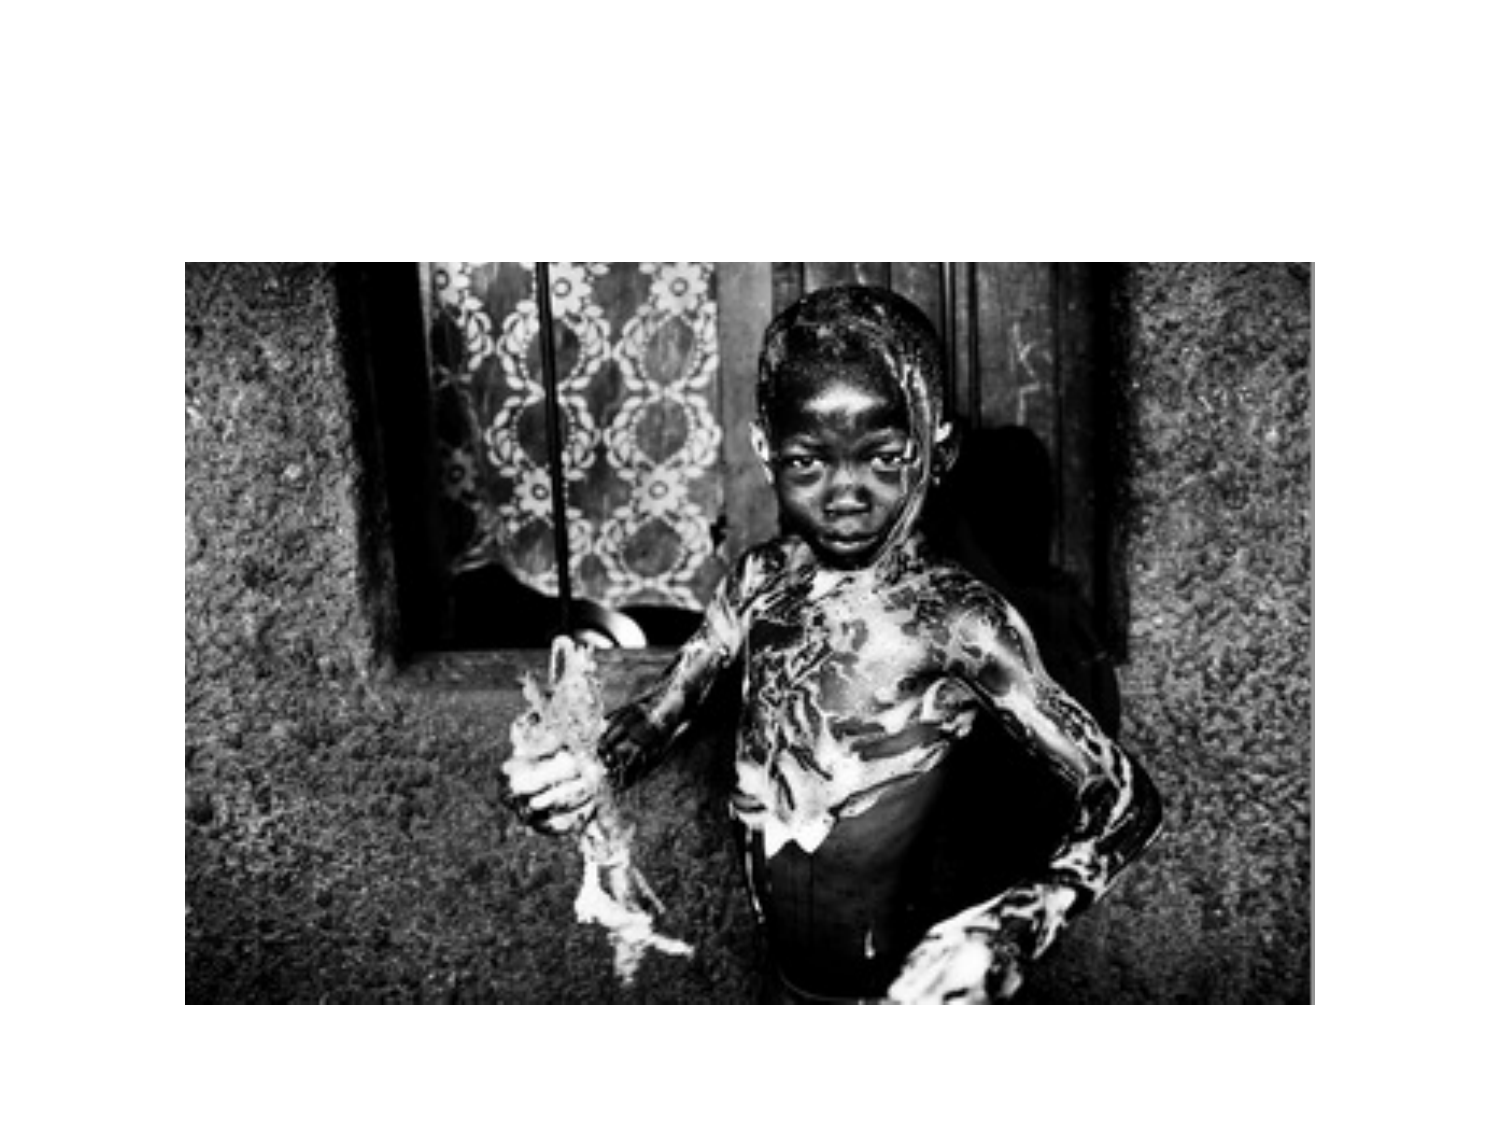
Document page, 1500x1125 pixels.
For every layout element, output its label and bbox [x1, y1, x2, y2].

list [74, 262, 1426, 1006]
